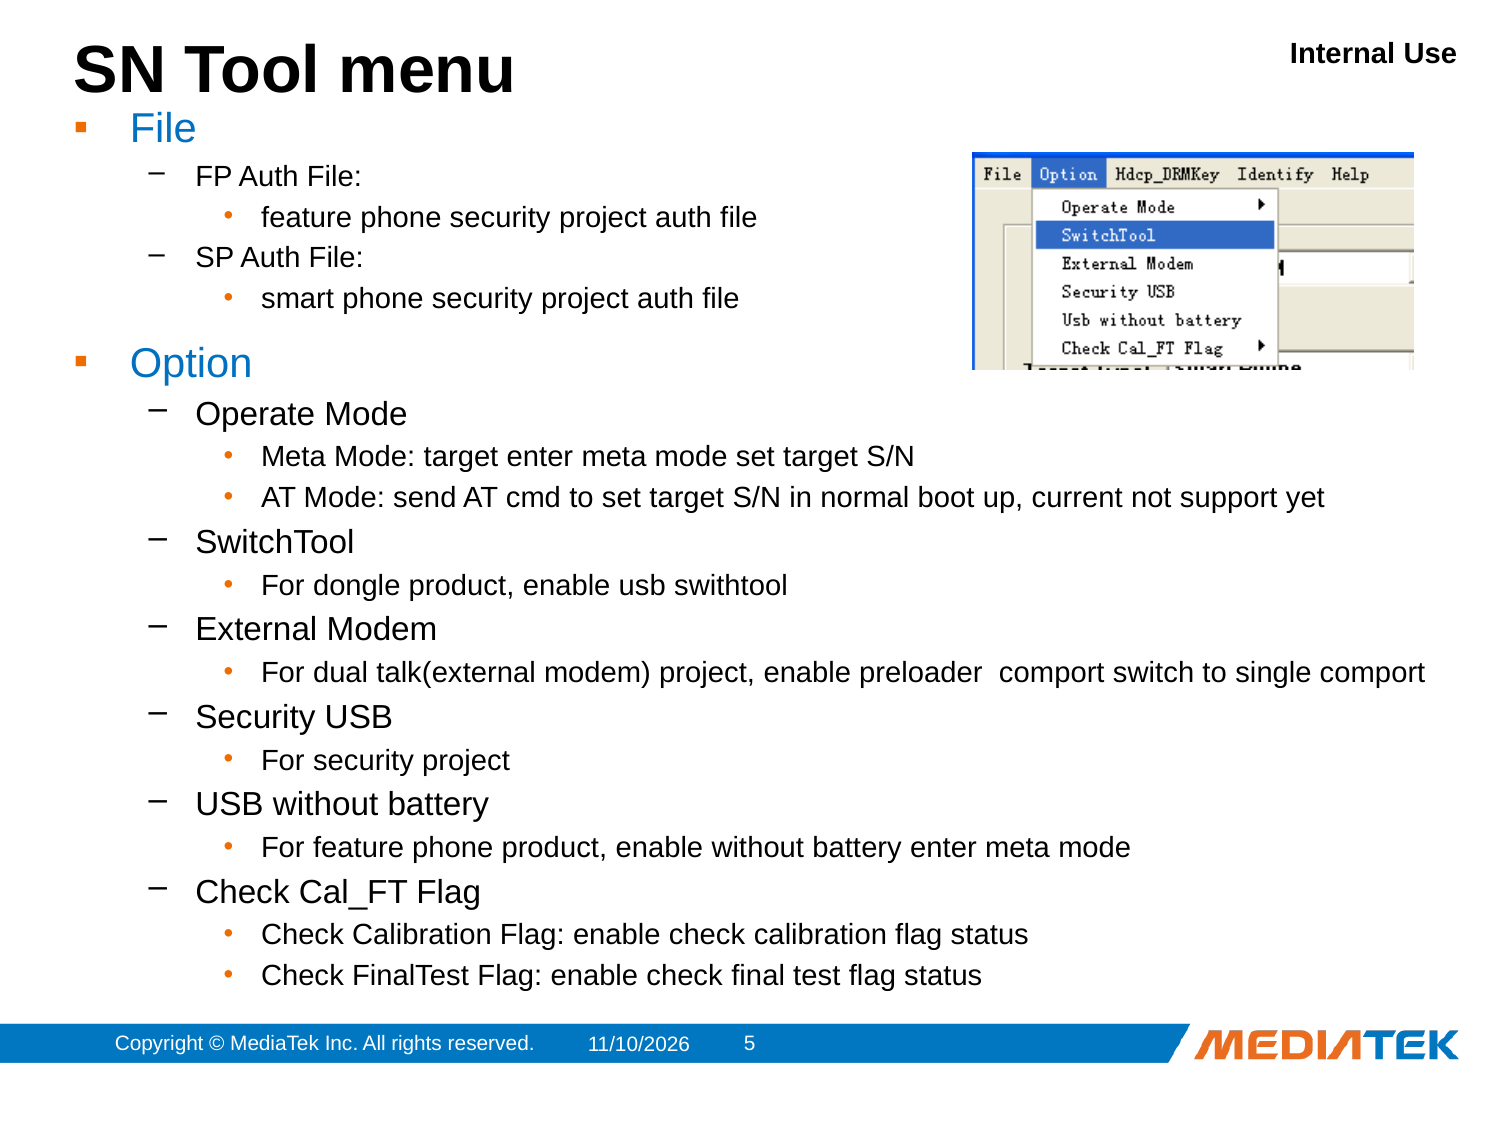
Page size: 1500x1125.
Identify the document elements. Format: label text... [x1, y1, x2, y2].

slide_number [573, 1022, 711, 1090]
title SN Tool menu [58, 11, 1381, 93]
footer Copyright © MediaTek Inc. All rights reserved. [99, 1022, 573, 1090]
slide_number 4 [711, 1022, 789, 1090]
list File FP Auth File: feature phone security project auth file SP Auth File: smart phone security project auth file Option Operate Mode Meta Mode: target enter meta mode set target S/N AT Mode: send AT cmd to set target S/N in normal boot up, current not support yet SwitchTool For dongle product, enable usb swithtool External Modem For dual talk(external modem) project, enable preloader comport switch to single comport Security USB For security project USB without battery For feature phone product, enable without battery enter meta mode Check Cal_FT Flag Check Calibration Flag: enable check calibration flag status Check FinalTest Flag: enable check final test flag status [58, 93, 1466, 1020]
picture [0, 1023, 99, 1063]
picture [789, 1023, 1459, 1063]
picture [972, 152, 1414, 370]
